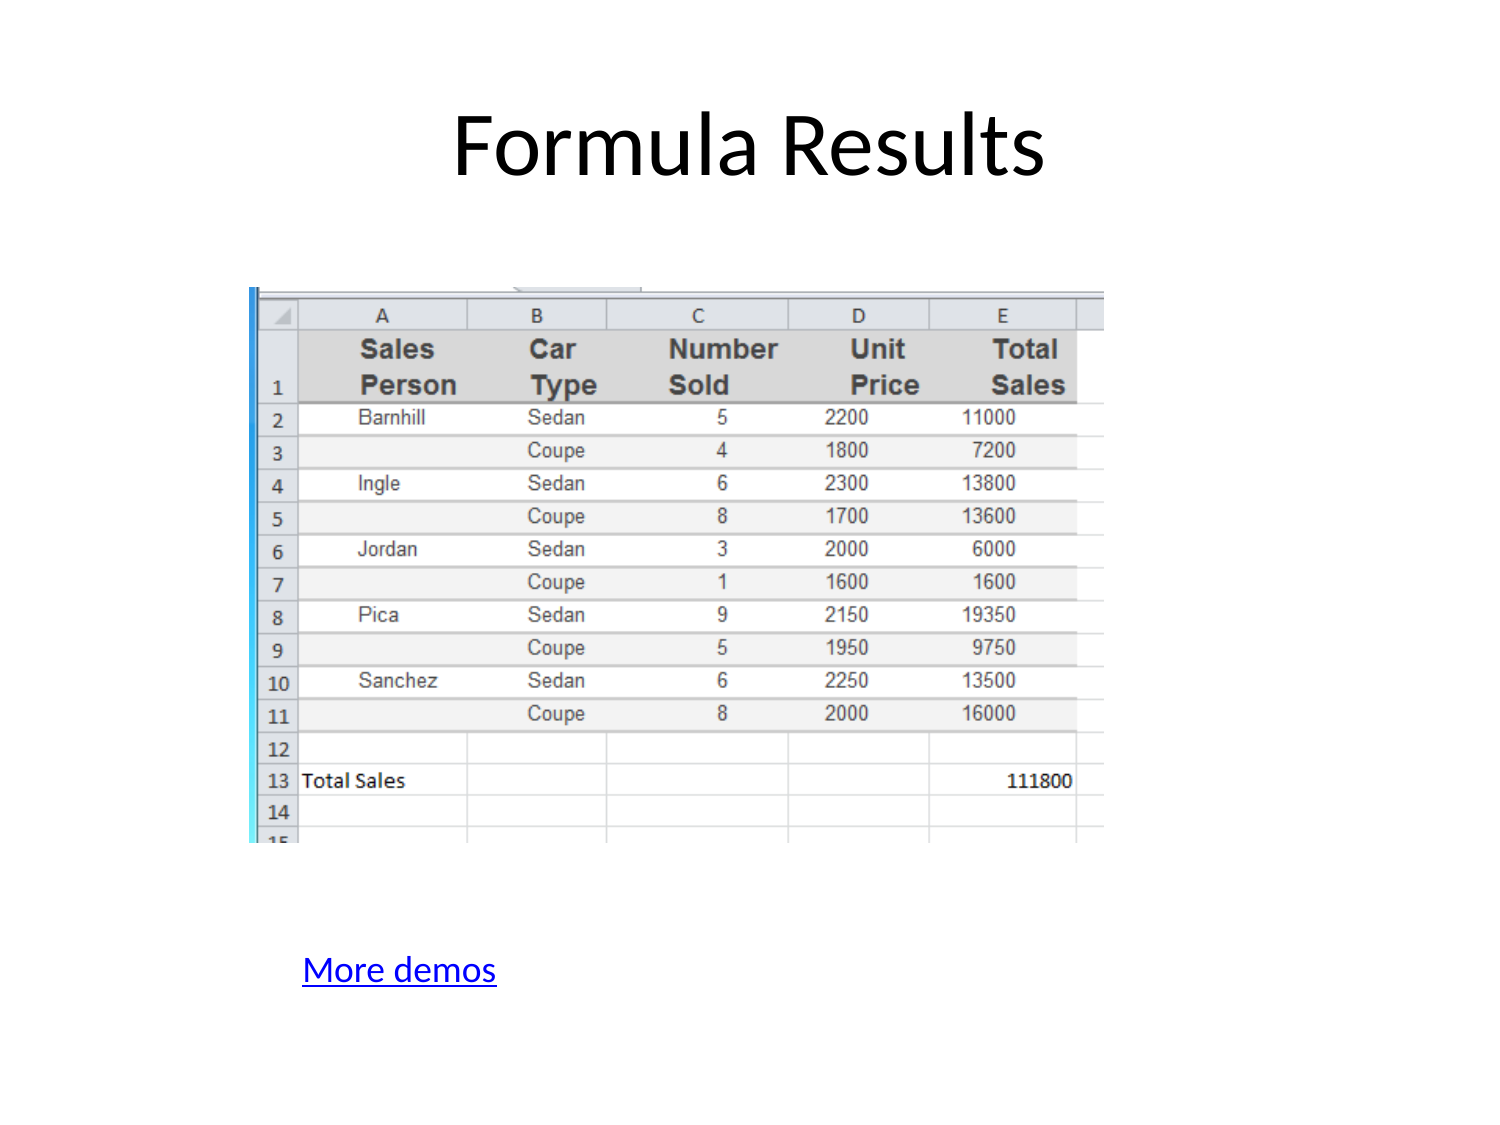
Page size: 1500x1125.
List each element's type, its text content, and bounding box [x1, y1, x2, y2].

text_box More demos [287, 937, 1075, 998]
picture [249, 287, 1104, 843]
title Formula Results [74, 44, 1426, 233]
